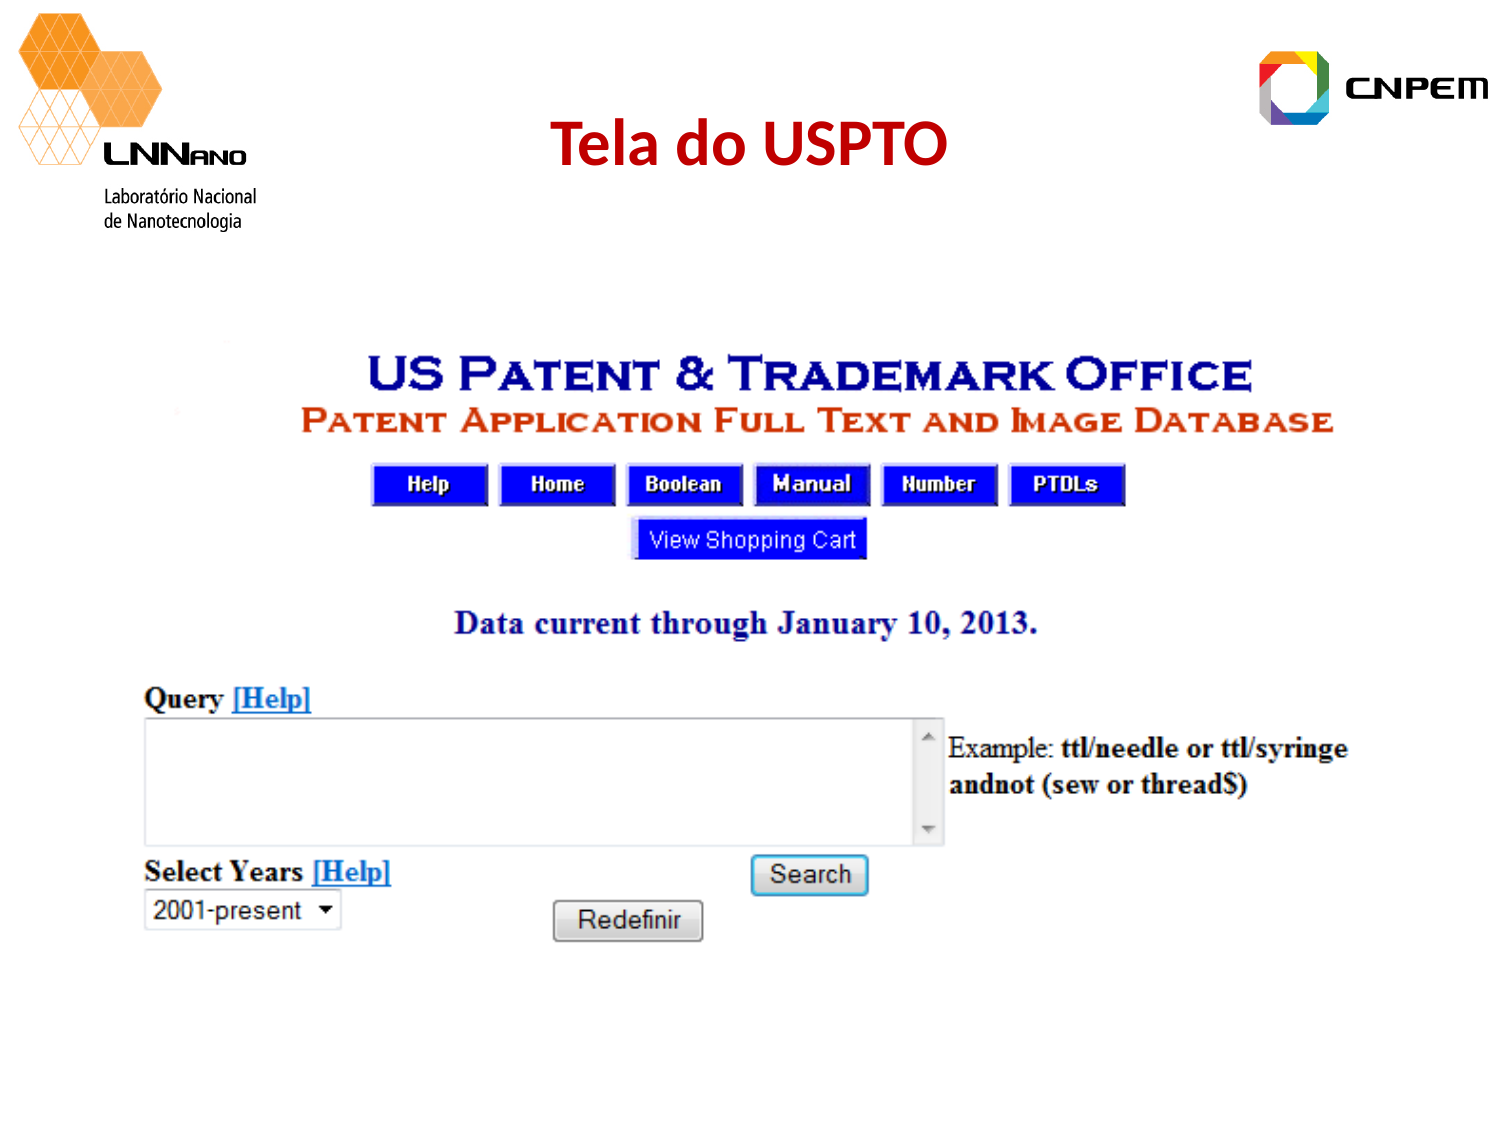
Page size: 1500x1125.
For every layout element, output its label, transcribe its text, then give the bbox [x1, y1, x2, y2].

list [135, 326, 1361, 988]
picture [0, 11, 1500, 232]
title Tela do USPTO [75, 45, 1425, 233]
